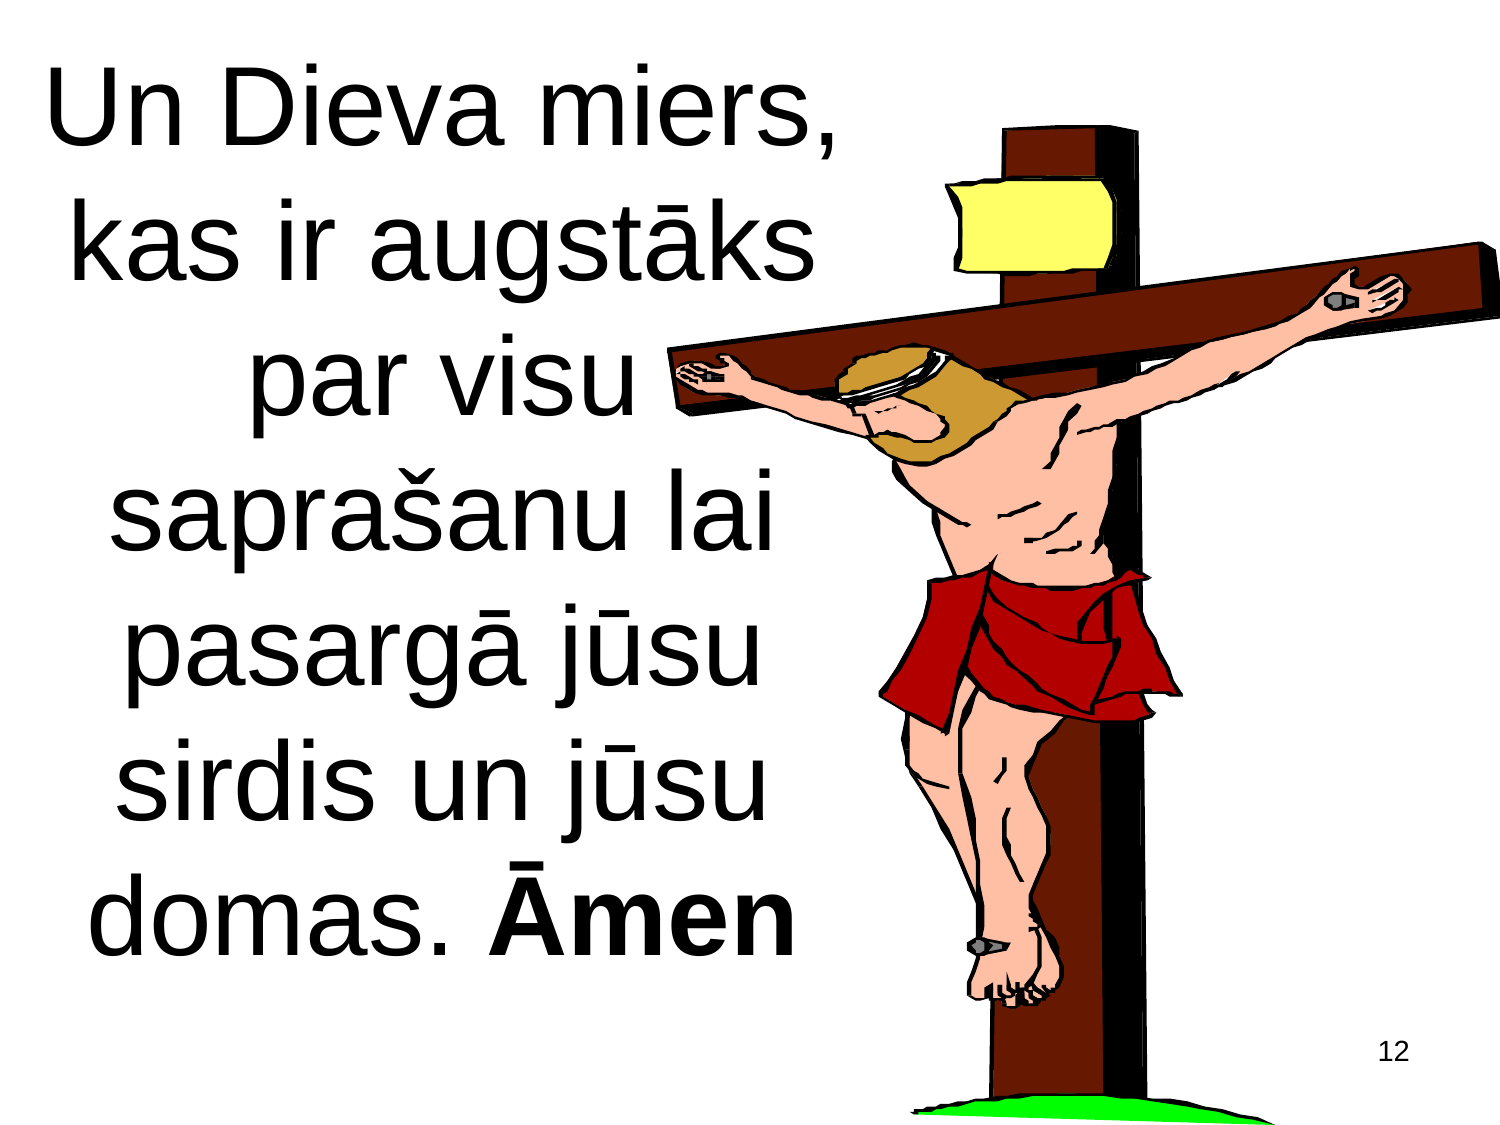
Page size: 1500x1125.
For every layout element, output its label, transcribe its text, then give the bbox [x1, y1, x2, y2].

title Un Dieva miers, kas ir augstāks par visu saprašanu lai pasargā jūsu sirdis un jūsu domas. Āmen [17, 479, 657, 668]
picture [662, 125, 1500, 1125]
